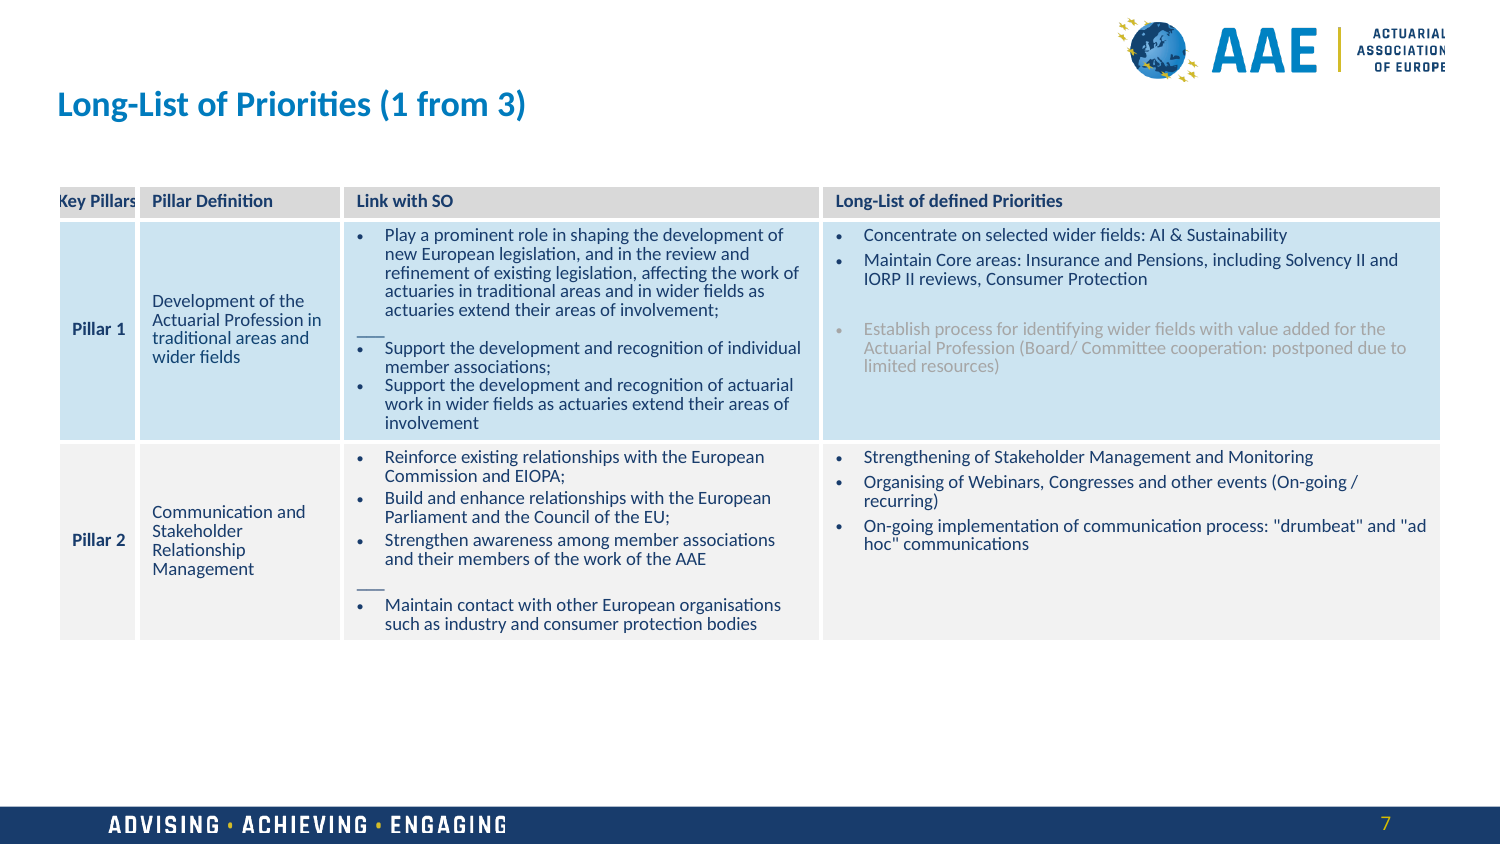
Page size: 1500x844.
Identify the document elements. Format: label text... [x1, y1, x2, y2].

table_cell Concentrate on selected wider fields: AI & Sustainability Maintain Core areas: Insurance and Pensions, including Solvency II and IORP II reviews, Consumer Protection Establish process for identifying wider fields with value added for the Actuarial Profession (Board/ Committee cooperation: postponed due to limited resources) [823, 222, 1440, 440]
table_header Key Pillars [60, 187, 135, 218]
table_cell Communication and Stakeholder Relationship Management [140, 444, 340, 640]
text_box Long-List of Priorities (1 from 3) [57, 80, 1232, 144]
slide_number 7 [1102, 809, 1392, 842]
table_cell Development of the Actuarial Profession in traditional areas and wider fields [140, 222, 340, 440]
table_cell Strengthening of Stakeholder Management and Monitoring Organising of Webinars, Congresses and other events (On-going / recurring) On-going implementation of communication process: "drumbeat" and "ad hoc" communications [823, 444, 1440, 640]
table_cell Play a prominent role in shaping the development of new European legislation, and in the review and refinement of existing legislation, affecting the work of actuaries in traditional areas and in wider fields as actuaries extend their areas of involvement; ___ Support the development and recognition of individual member associations; Support the development and recognition of actuarial work in wider fields as actuaries extend their areas of involvement [344, 222, 819, 440]
table_header Long-List of defined Priorities [823, 187, 1440, 218]
table_header Pillar Definition [140, 187, 340, 218]
table_cell Pillar 1 [60, 222, 135, 440]
table_cell Pillar 2 [60, 444, 135, 640]
table_header Link with SO [344, 187, 819, 218]
table_cell Reinforce existing relationships with the European Commission and EIOPA; Build and enhance relationships with the European Parliament and the Council of the EU; Strengthen awareness among member associations and their members of the work of the AAE ___ Maintain contact with other European organisations such as industry and consumer protection bodies [344, 444, 819, 640]
